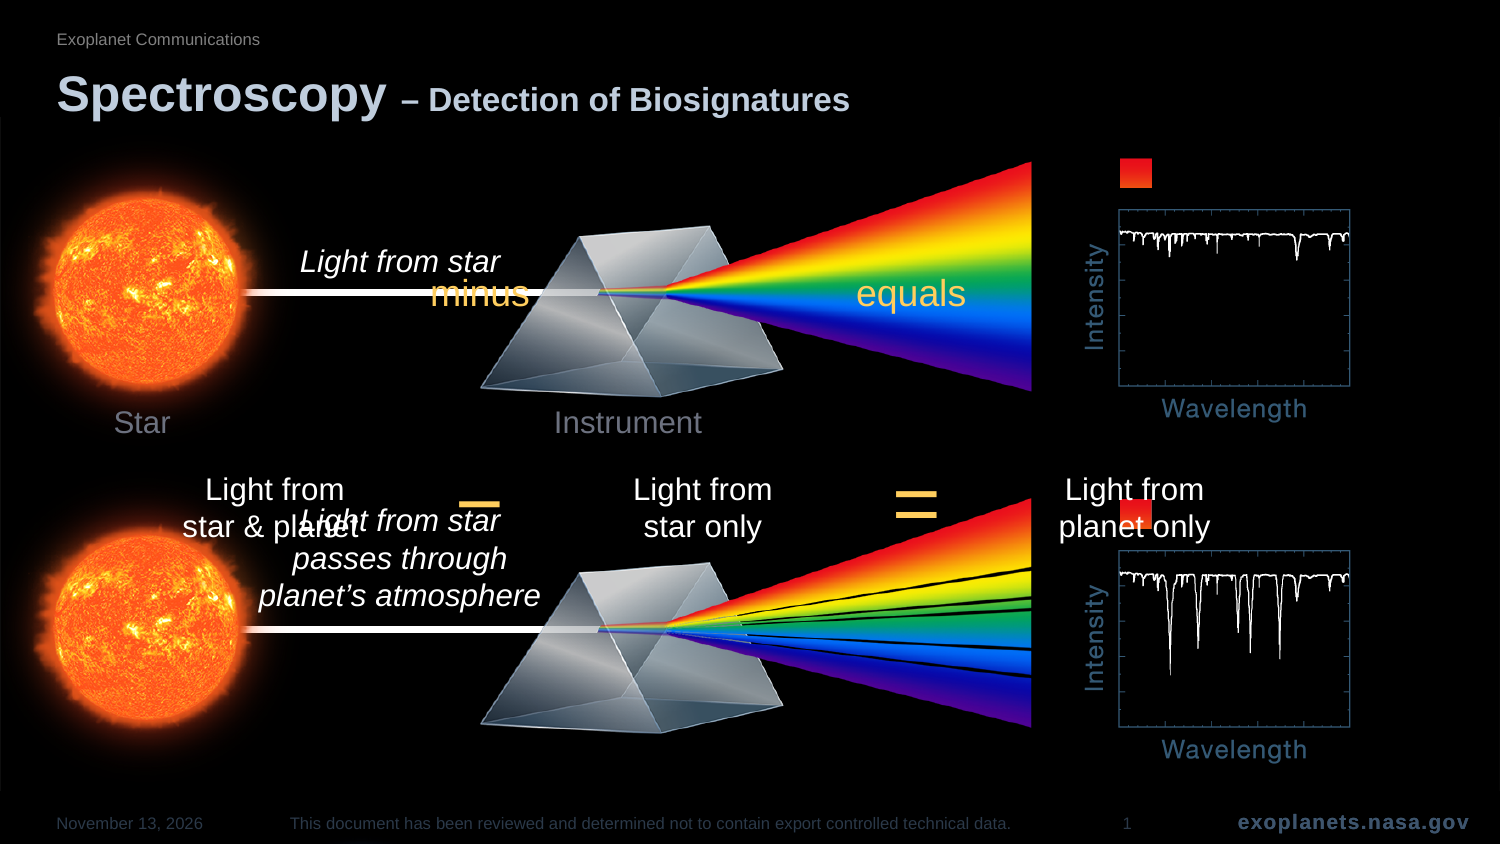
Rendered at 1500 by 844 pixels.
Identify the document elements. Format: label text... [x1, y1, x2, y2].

picture [223, 810, 499, 844]
footer This document has been reviewed and determined not to contain export controlled technical data. [502, 812, 1107, 833]
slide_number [41, 812, 220, 833]
list Exoplanet Communications [41, 21, 1439, 53]
picture [0, 117, 1500, 791]
slide_number 1 [1107, 812, 1425, 833]
title Spectroscopy – Detection of Biosignatures [41, 53, 1439, 115]
